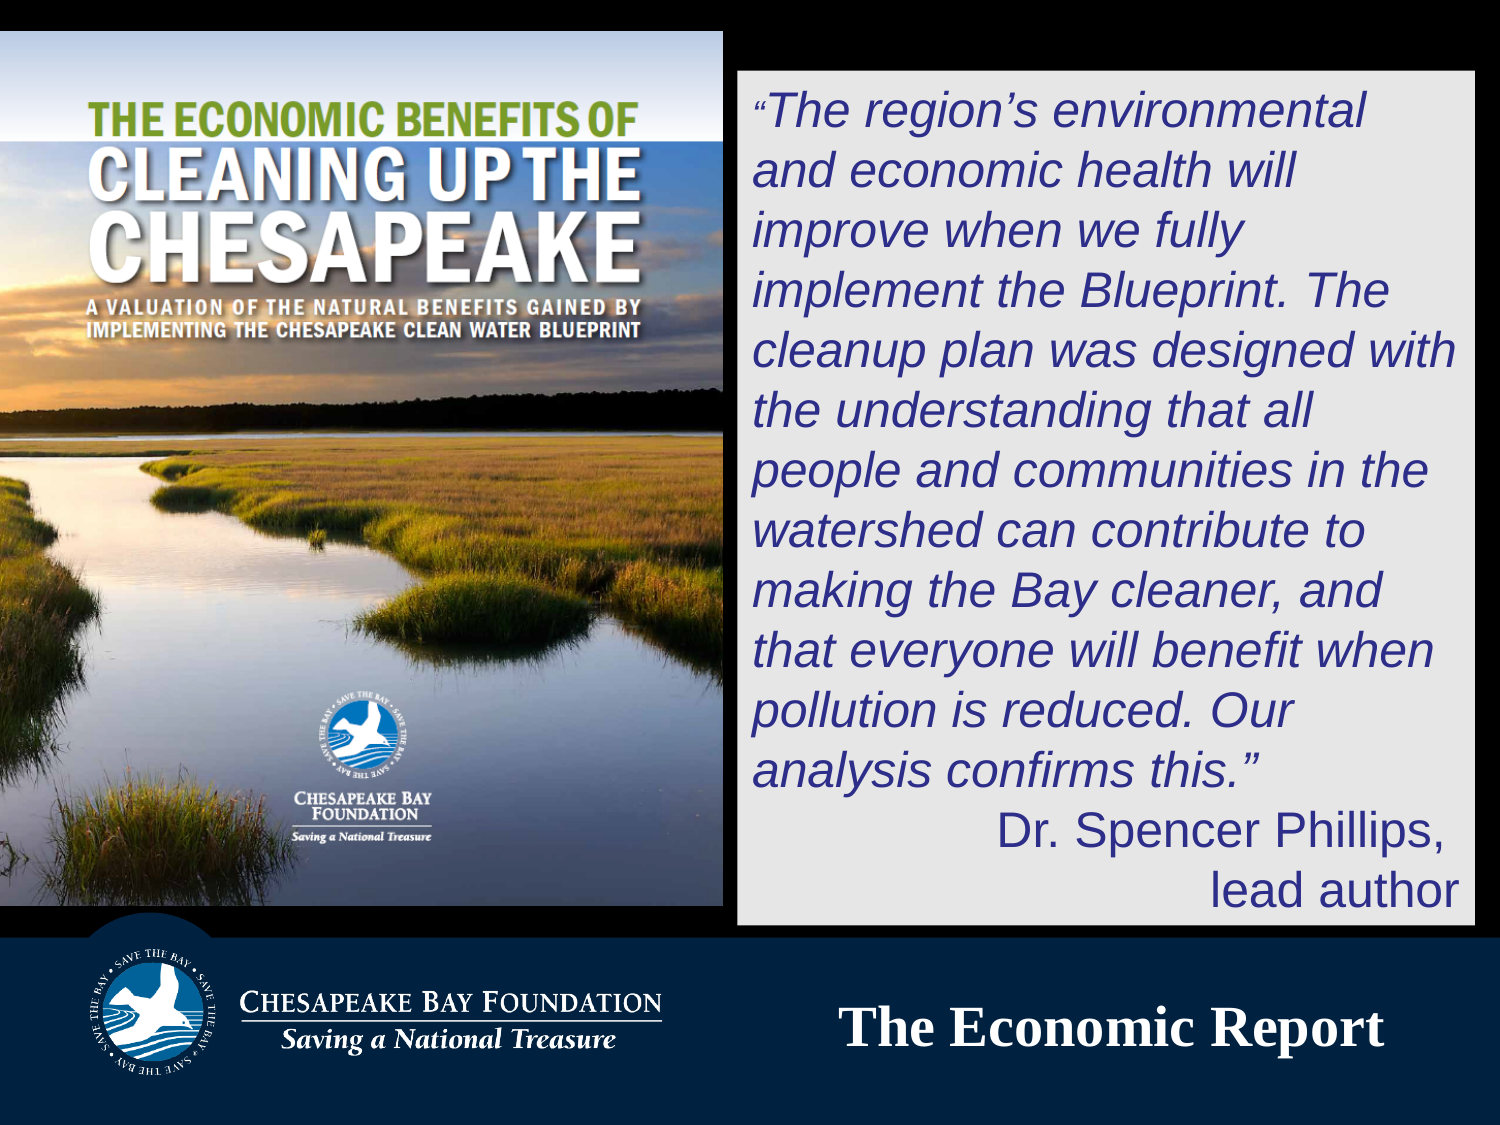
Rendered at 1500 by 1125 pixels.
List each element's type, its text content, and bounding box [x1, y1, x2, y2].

text_box “The region’s environmental and economic health will improve when we fully implement the Blueprint. The cleanup plan was designed with the understanding that all people and communities in the watershed can contribute to making the Bay cleaner, and that everyone will benefit when pollution is reduced. Our analysis confirms this.” Dr. Spencer Phillips, lead author [737, 70, 1475, 926]
text_box The Economic Report [686, 979, 1500, 1067]
text_box [0, 937, 1500, 1125]
picture [0, 31, 723, 906]
picture [90, 949, 663, 1076]
text_box [62, 914, 221, 1058]
